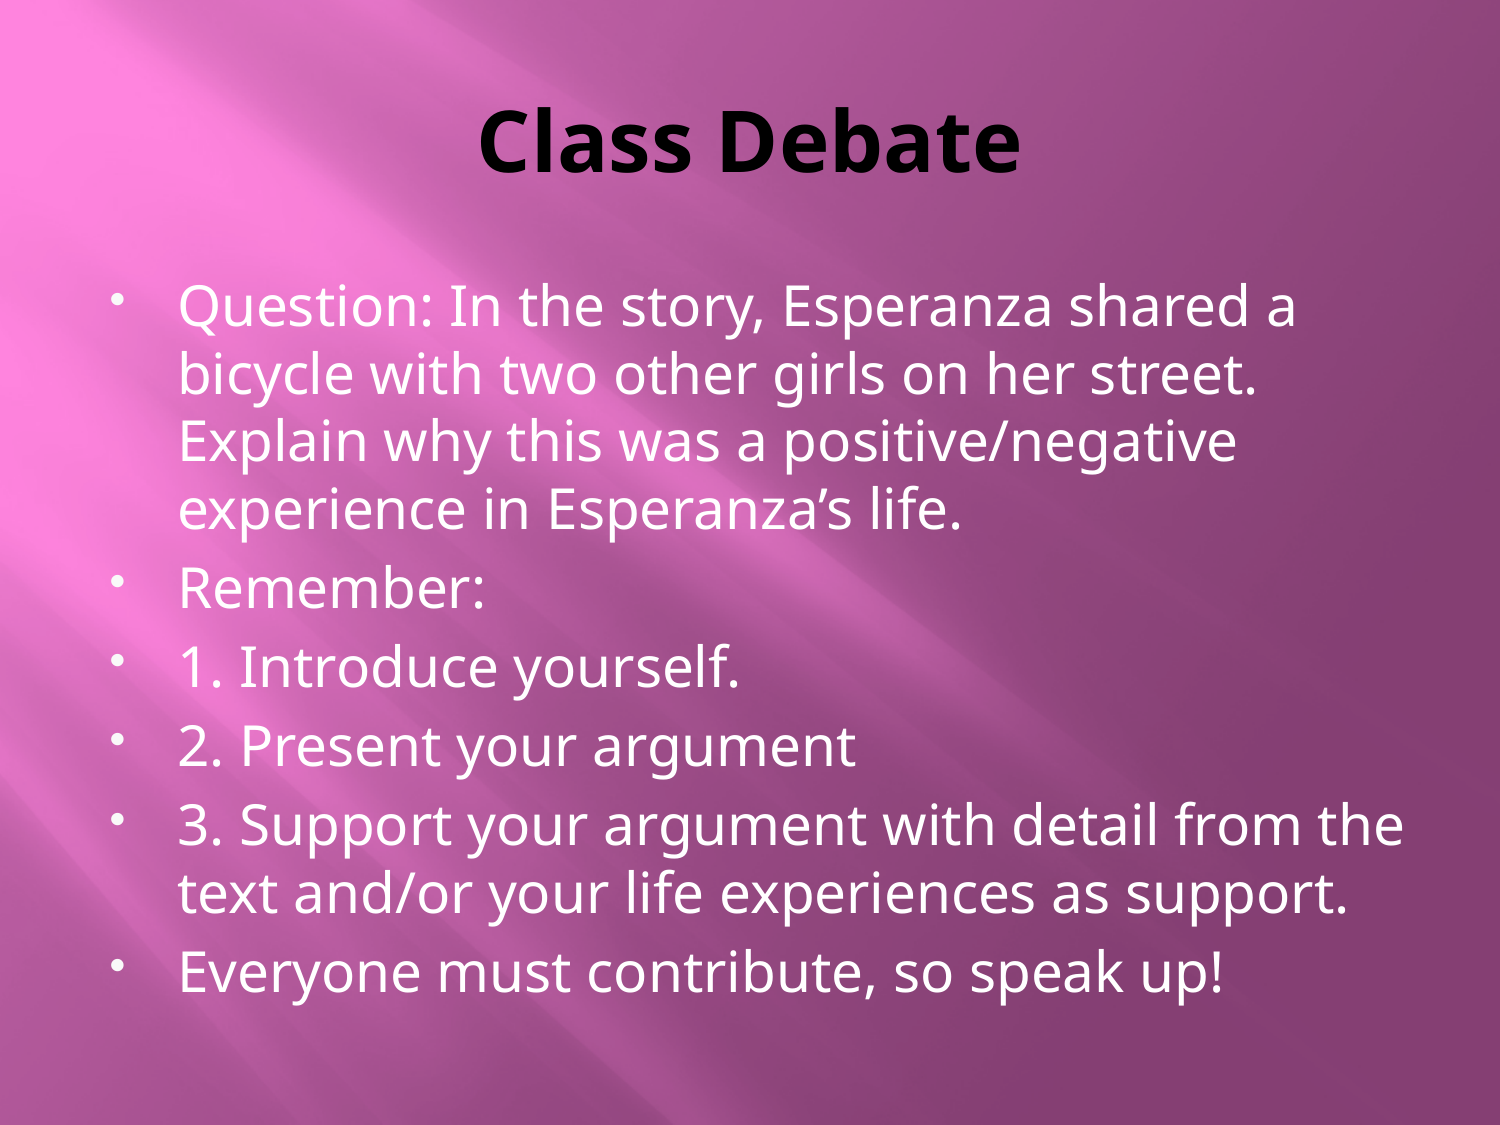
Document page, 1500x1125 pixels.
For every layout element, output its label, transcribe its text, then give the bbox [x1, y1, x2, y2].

title Class Debate [75, 45, 1425, 233]
list Question: In the story, Esperanza shared a bicycle with two other girls on her street. Explain why this was a positive/negative experience in Esperanza’s life. Remember: 1. Introduce yourself. 2. Present your argument 3. Support your argument with detail from the text and/or your life experiences as support. Everyone must contribute, so speak up! [75, 262, 1425, 1035]
